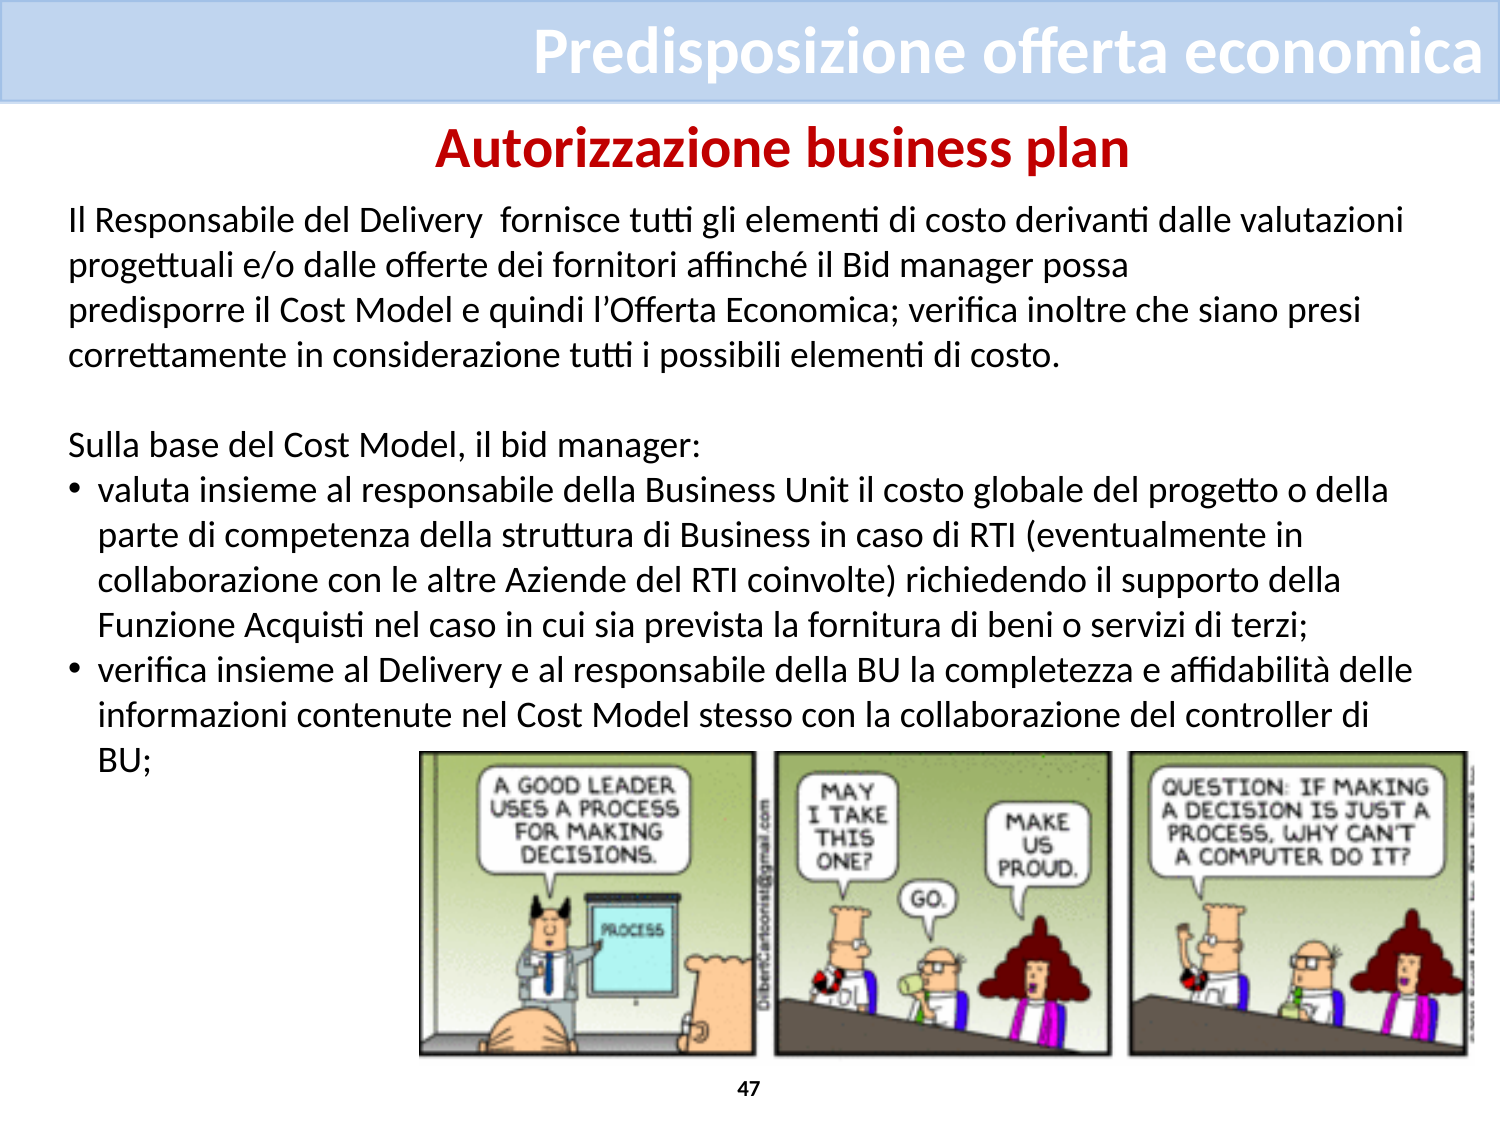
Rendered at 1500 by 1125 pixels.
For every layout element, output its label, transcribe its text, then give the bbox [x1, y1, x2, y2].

text_box Autorizzazione business plan [4, 101, 1500, 173]
picture [418, 751, 1475, 1066]
text_box Il Responsabile del Delivery fornisce tutti gli elementi di costo derivanti dalle valutazioni progettuali e/o dalle offerte dei fornitori affinché il Bid manager possa predisporre il Cost Model e quindi l’Offerta Economica; verifica inoltre che siano presi correttamente in considerazione tutti i possibili elementi di costo. Sulla base del Cost Model, il bid manager: valuta insieme al responsabile della Business Unit il costo globale del progetto o della parte di competenza della struttura di Business in caso di RTI (eventualmente in collaborazione con le altre Aziende del RTI coinvolte) richiedendo il supporto della Funzione Acquisti nel caso in cui sia prevista la fornitura di beni o servizi di terzi; verifica insieme al Delivery e al responsabile della BU la completezza e affidabilità delle informazioni contenute nel Cost Model stesso con la collaborazione del controller di BU; [53, 187, 1447, 788]
text_box Predisposizione offerta economica [407, 0, 1500, 95]
text_box 47 [573, 1074, 924, 1118]
